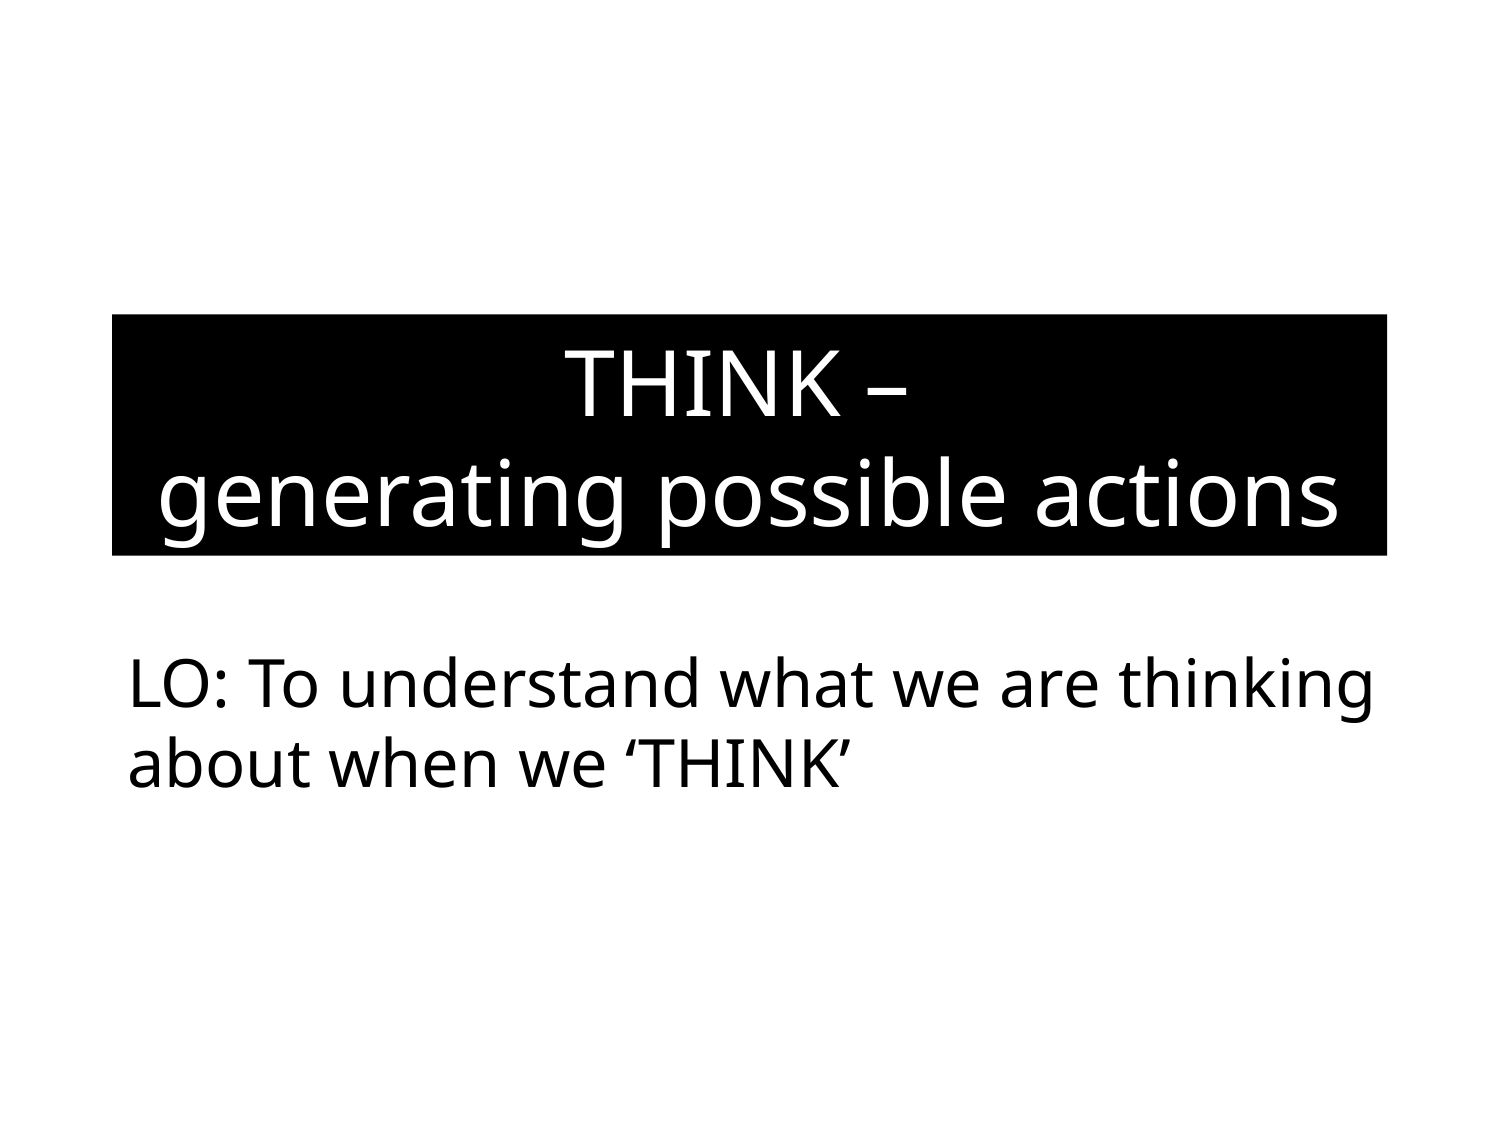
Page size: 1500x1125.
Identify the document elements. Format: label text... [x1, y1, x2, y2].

subtitle LO: To understand what we are thinking about when we ‘THINK’ [112, 633, 1400, 921]
title THINK – generating possible actions [112, 314, 1388, 556]
